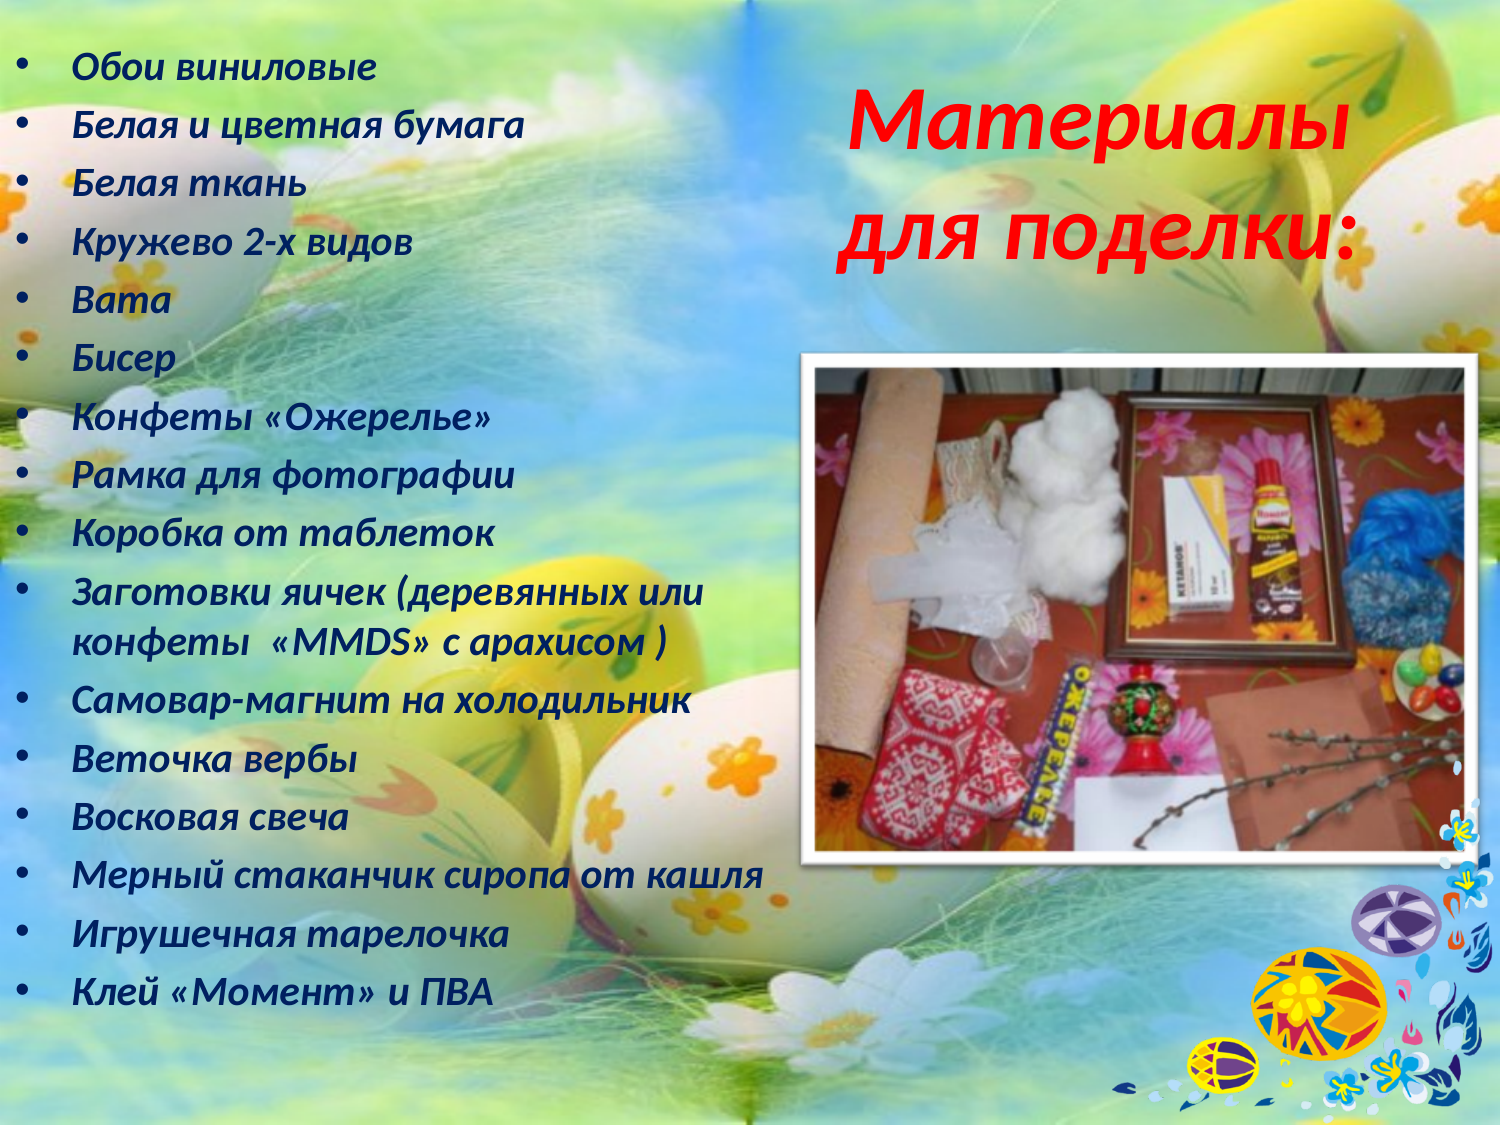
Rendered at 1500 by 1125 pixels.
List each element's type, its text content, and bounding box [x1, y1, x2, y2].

title Материалы для поделки: [810, 44, 1426, 292]
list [789, 345, 1492, 882]
picture [0, 0, 1500, 1125]
list Обои виниловые Белая и цветная бумага Белая ткань Кружево 2-х видов Вата Бисер Конфеты «Ожерелье» Рамка для фотографии Коробка от таблеток Заготовки яичек (деревянных или конфеты «MMDS» с арахисом ) Самовар-магнит на холодильник Веточка вербы Восковая свеча Мерный стаканчик сиропа от кашля Игрушечная тарелочка Клей «Момент» и ПВА [0, 30, 810, 1125]
